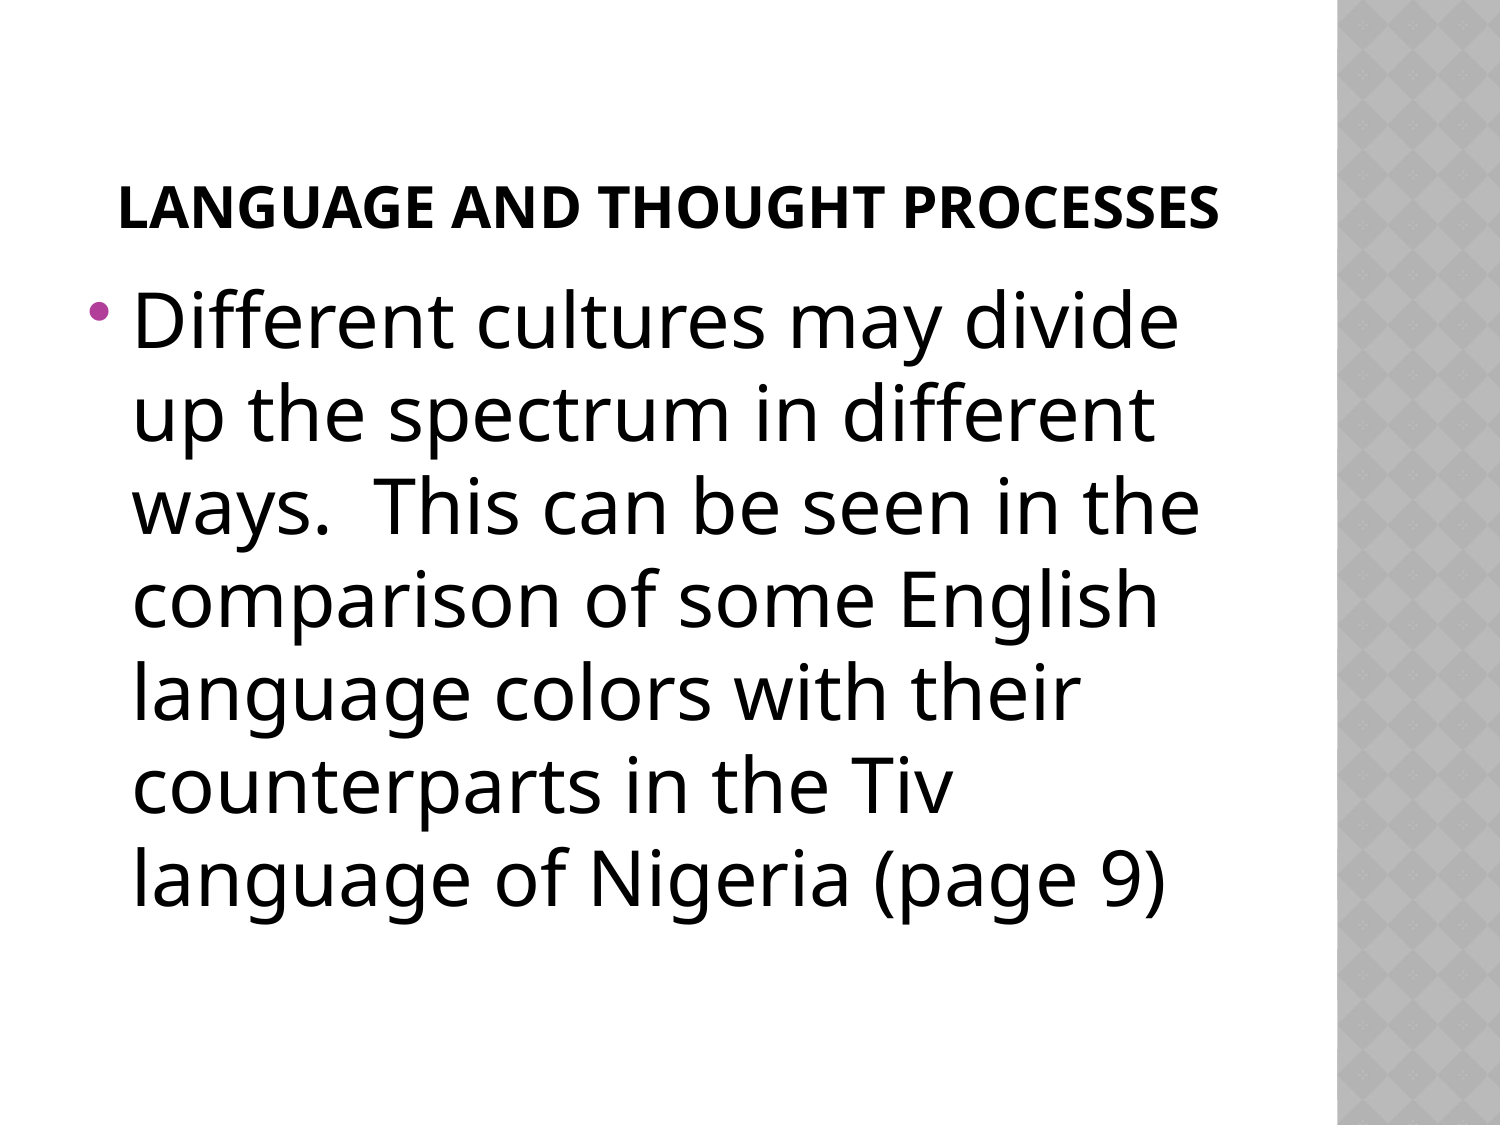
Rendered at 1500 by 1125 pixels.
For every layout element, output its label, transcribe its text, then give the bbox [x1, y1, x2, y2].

title Language and thought processes [75, 52, 1263, 240]
list Different cultures may divide up the spectrum in different ways. This can be seen in the comparison of some English language colors with their counterparts in the Tiv language of Nigeria (page 9) [75, 264, 1263, 1059]
